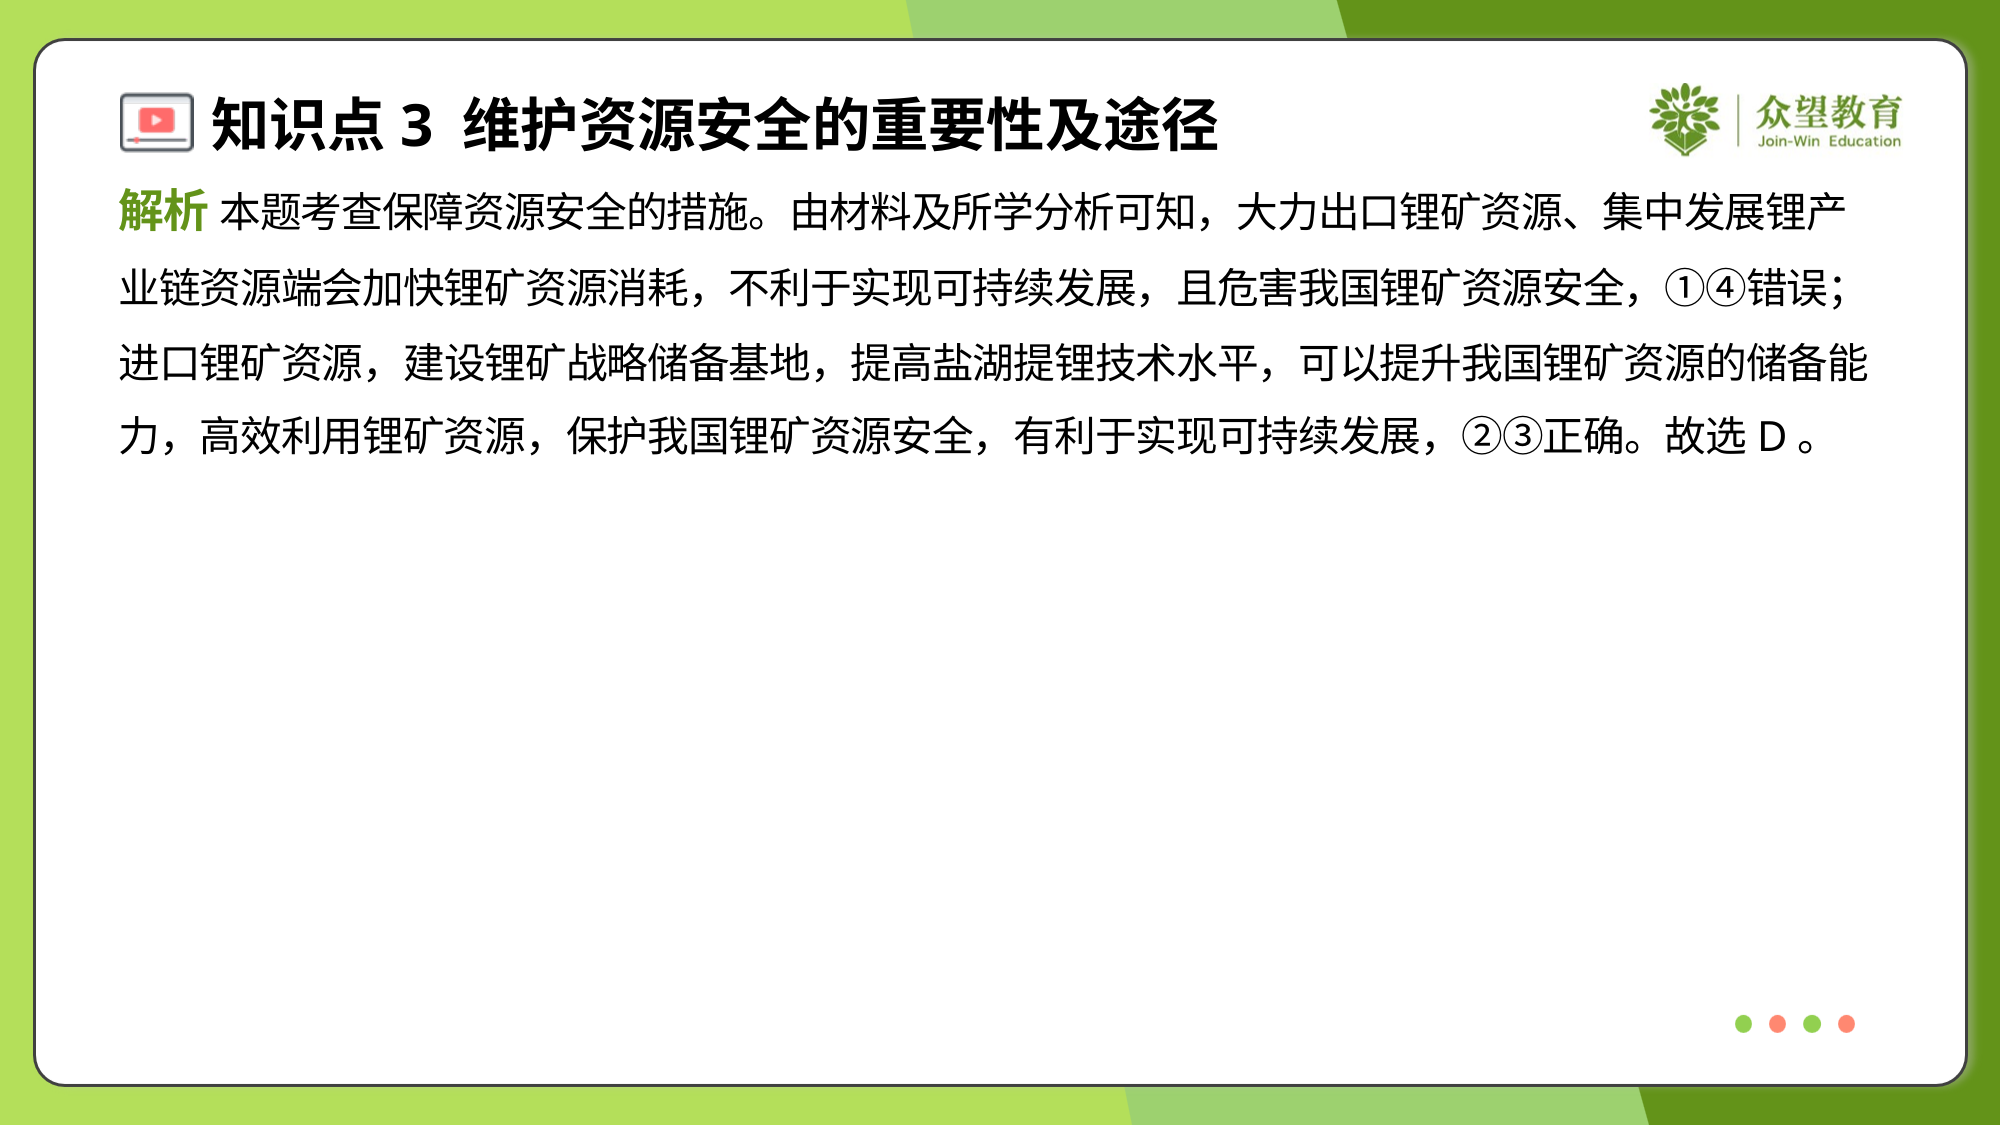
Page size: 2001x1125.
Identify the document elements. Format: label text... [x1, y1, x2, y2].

picture [0, 0, 2000, 1125]
text_box 解析 本题考查保障资源安全的措施。由材料及所学分析可知，大力出口锂矿资源、集中发展锂产 业链资源端会加快锂矿资源消耗，不利于实现可持续发展，且危害我国锂矿资源安全，①④错误； 进口锂矿资源，建设锂矿战略储备基地，提高盐湖提锂技术水平，可以提升我国锂矿资源的储备能 力，高效利用锂矿资源，保护我国锂矿资源安全，有利于实现可持续发展，②③正确。故选D。 [118, 159, 1883, 452]
